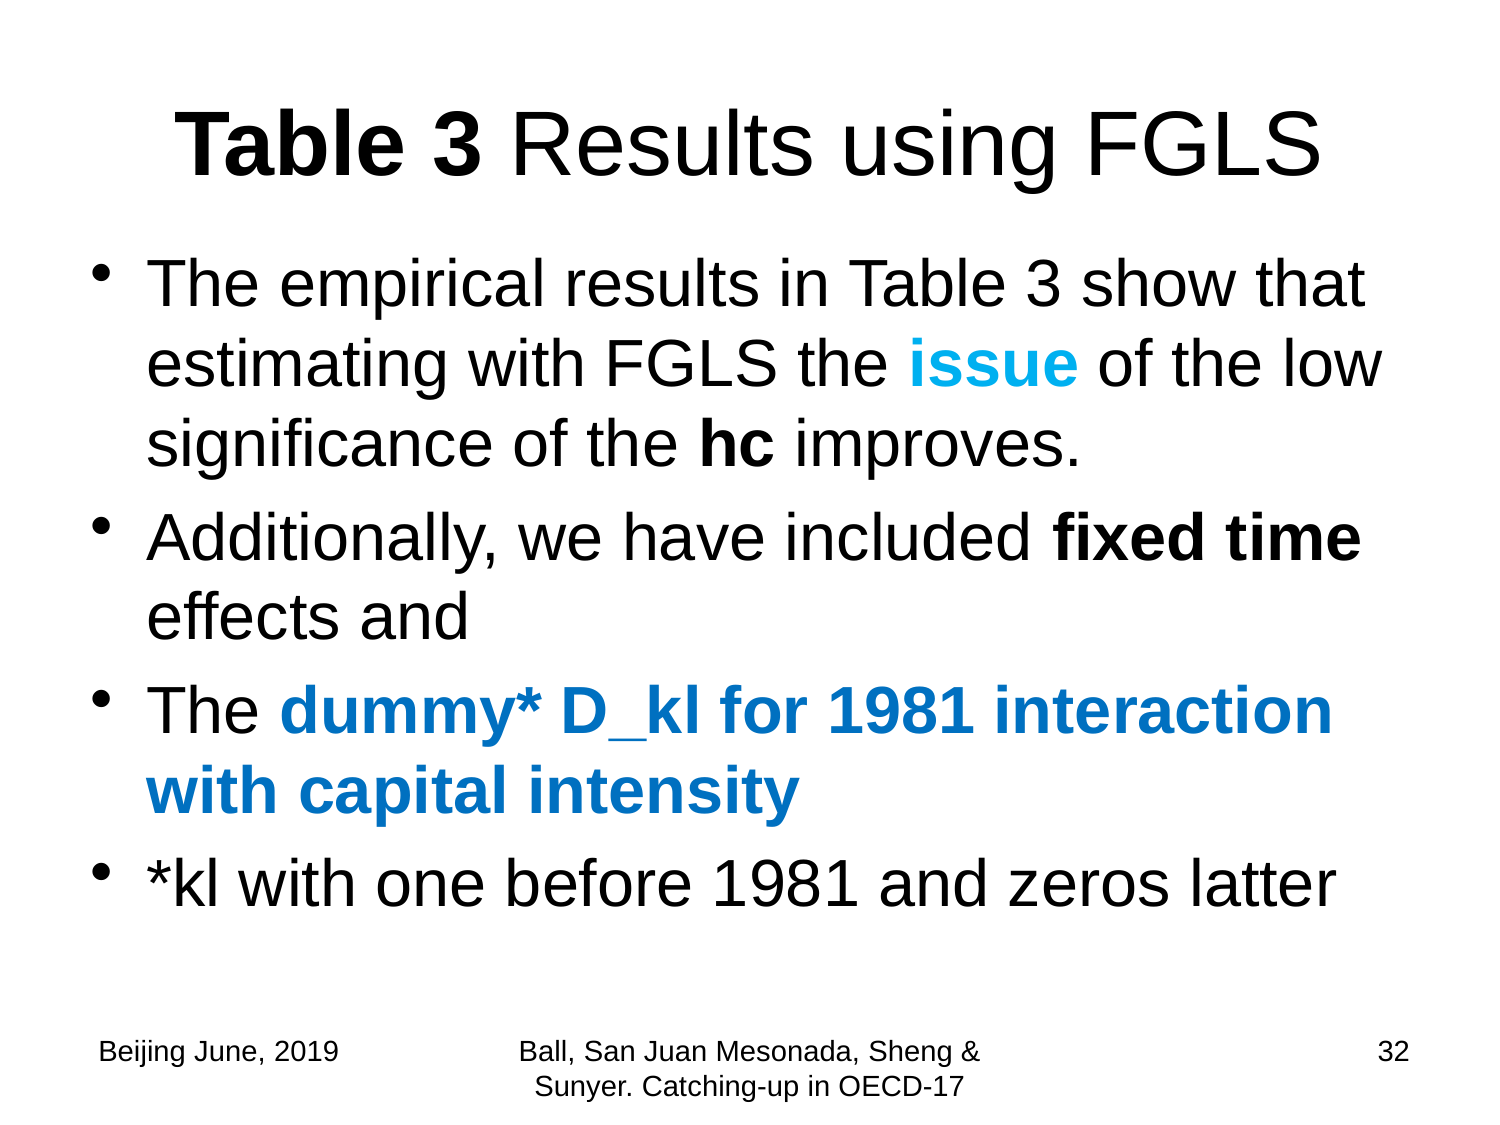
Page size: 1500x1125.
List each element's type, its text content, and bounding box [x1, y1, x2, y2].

title Table 3 Results using FGLS [75, 45, 1425, 232]
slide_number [74, 1024, 426, 1103]
footer Ball, San Juan Mesonada, Sheng & Sunyer. Catching-up in OECD-17 [454, 1024, 1046, 1103]
list The empirical results in Table 3 show that estimating with FGLS the issue of the low significance of the hc improves. Additionally, we have included fixed time effects and The dummy* D_kl for 1981 interaction with capital intensity *kl with one before 1981 and zeros latter [75, 232, 1425, 975]
slide_number 32 [1074, 1024, 1426, 1103]
